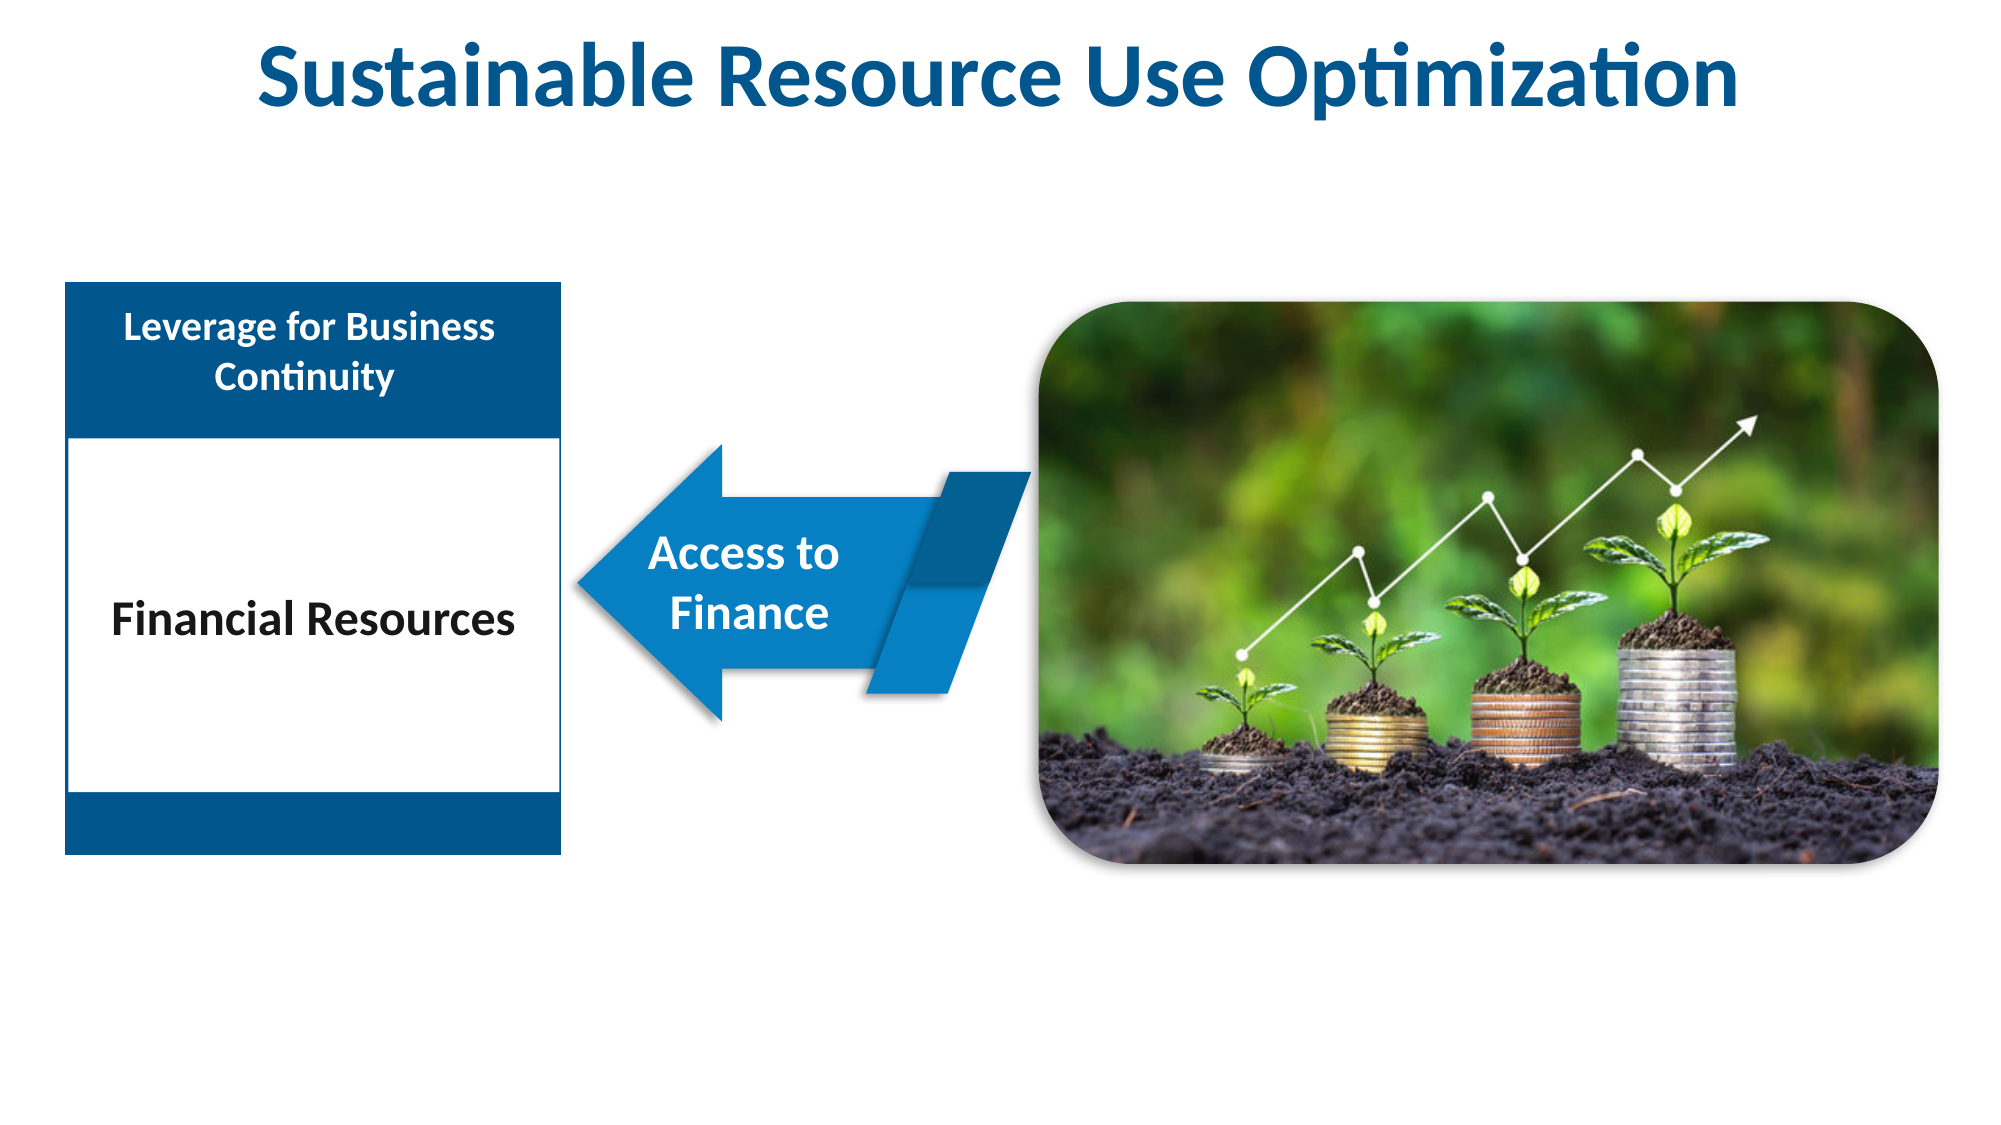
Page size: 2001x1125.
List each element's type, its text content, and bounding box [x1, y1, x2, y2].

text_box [62, 283, 560, 855]
picture [1038, 301, 1939, 865]
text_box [577, 443, 1032, 722]
title Sustainable Resource Use Optimization [0, 1, 2000, 134]
